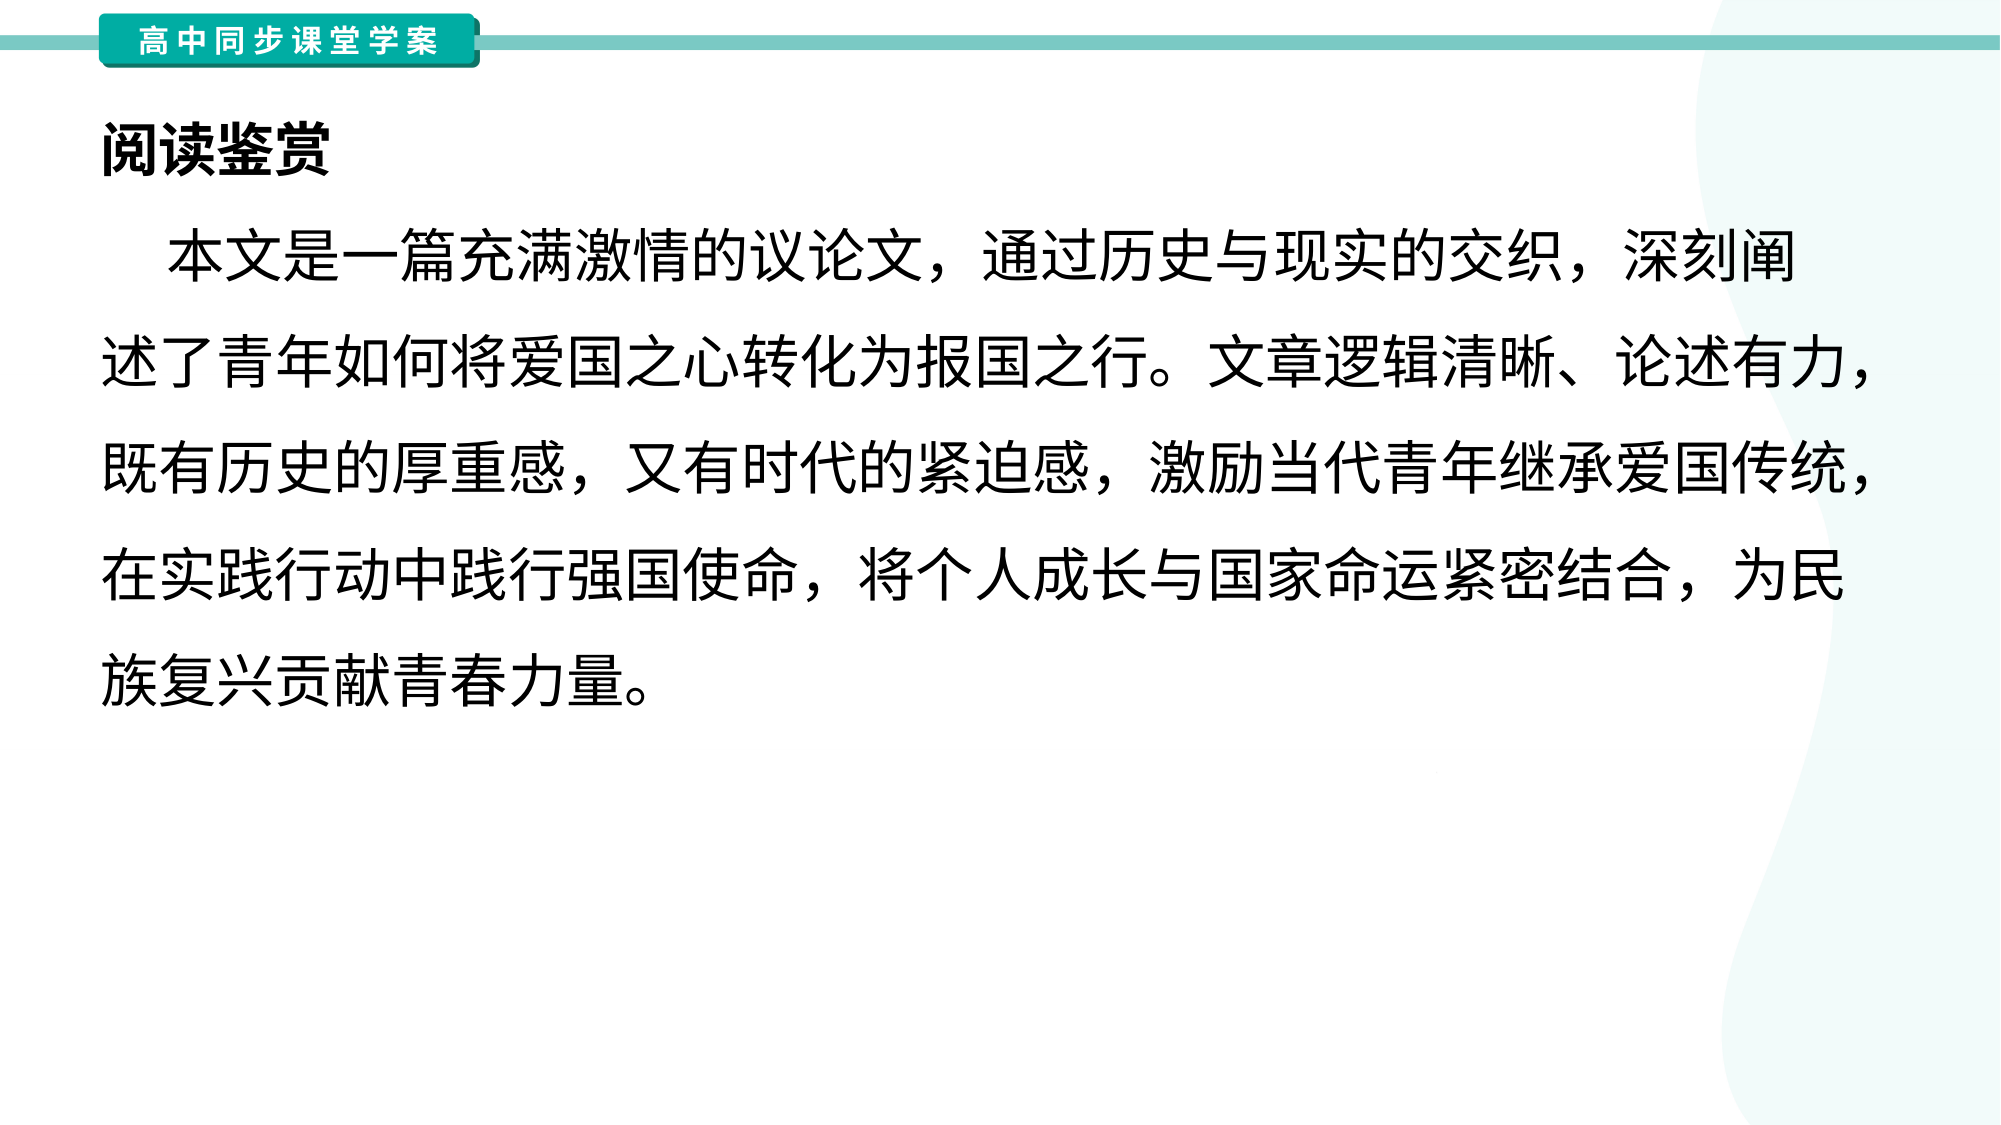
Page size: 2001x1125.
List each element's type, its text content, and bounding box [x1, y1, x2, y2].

picture [0, 0, 2000, 1125]
text_box 阅读鉴赏 本文是一篇充满激情的议论文，通过历史与现实的交织，深刻阐 述了青年如何将爱国之心转化为报国之行。文章逻辑清晰、论述有力， 既有历史的厚重感，又有时代的紧迫感，激励当代青年继承爱国传统， 在实践行动中践行强国使命，将个人成长与国家命运紧密结合，为民 族复兴贡献青春力量。 [100, 76, 1899, 715]
